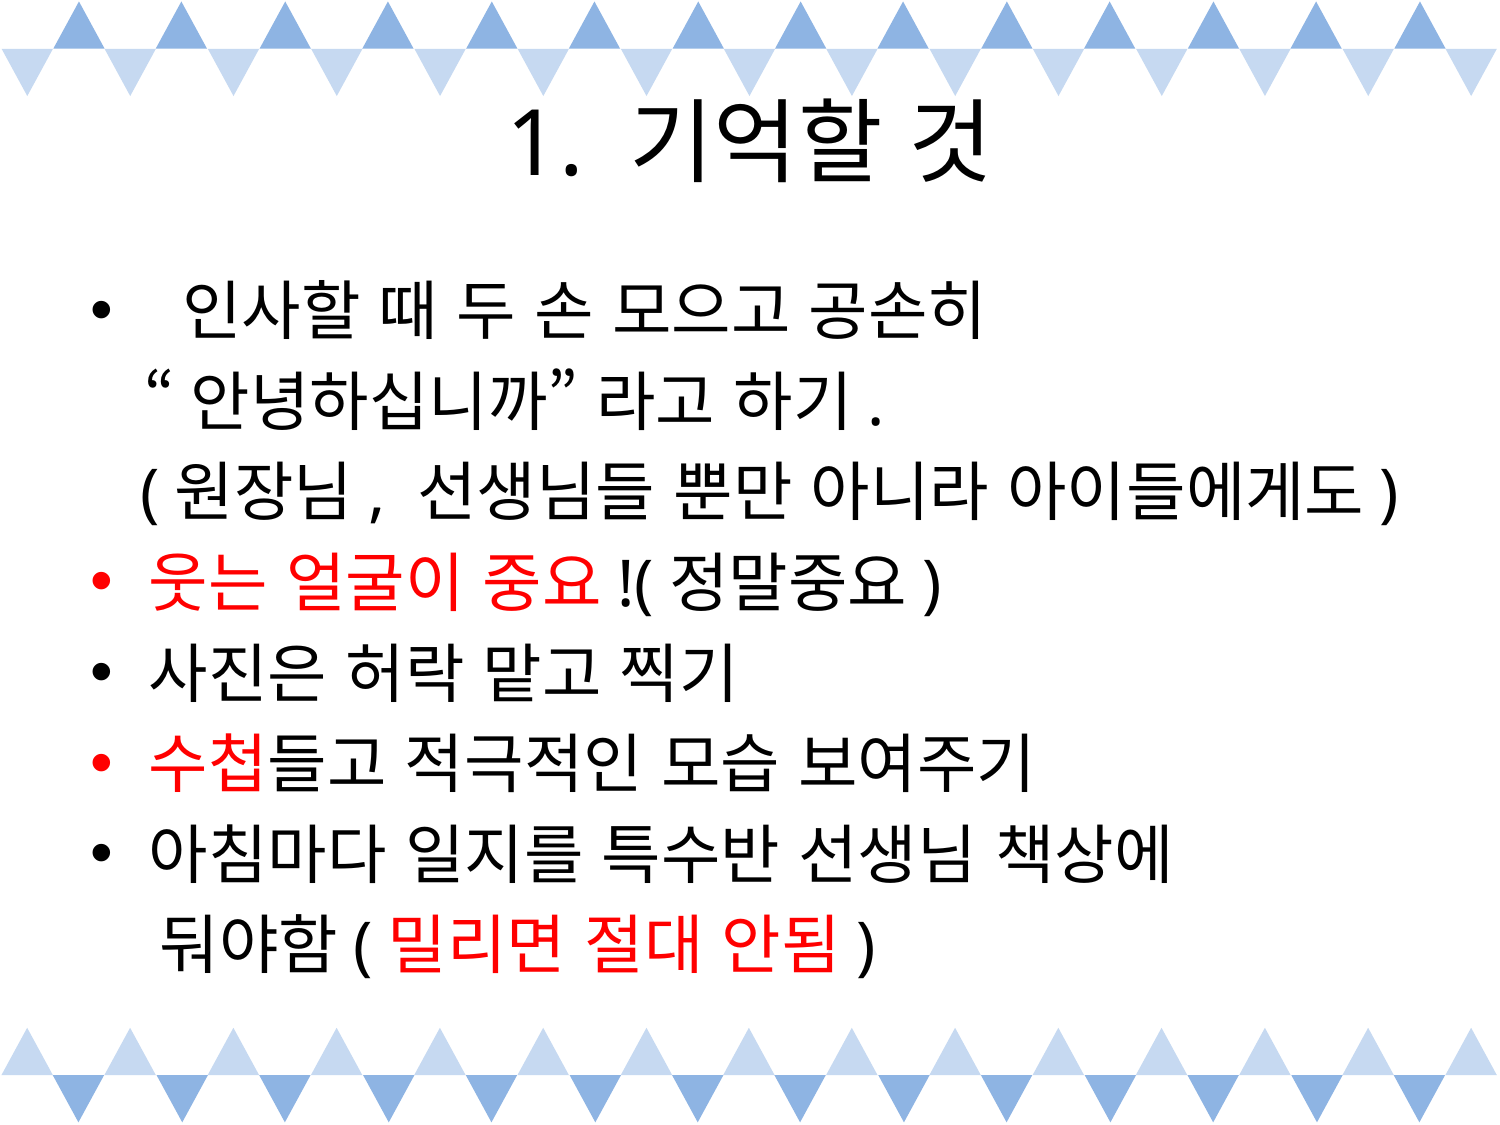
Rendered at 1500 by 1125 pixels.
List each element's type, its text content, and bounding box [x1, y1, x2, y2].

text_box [1, 1, 1498, 97]
list 인사할 때 두 손 모으고 공손히 “안녕하십니까” 라고 하기. (원장님, 선생님들 뿐만 아니라 아이들에게도) 웃는 얼굴이 중요!(정말중요) 사진은 허락 맡고 찍기 수첩들고 적극적인 모습 보여주기 아침마다 일지를 특수반 선생님 책상에 둬야함(밀리면 절대 안됨) [75, 262, 1425, 1005]
title 1. 기억할 것 [75, 106, 1425, 233]
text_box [1, 1027, 1498, 1123]
